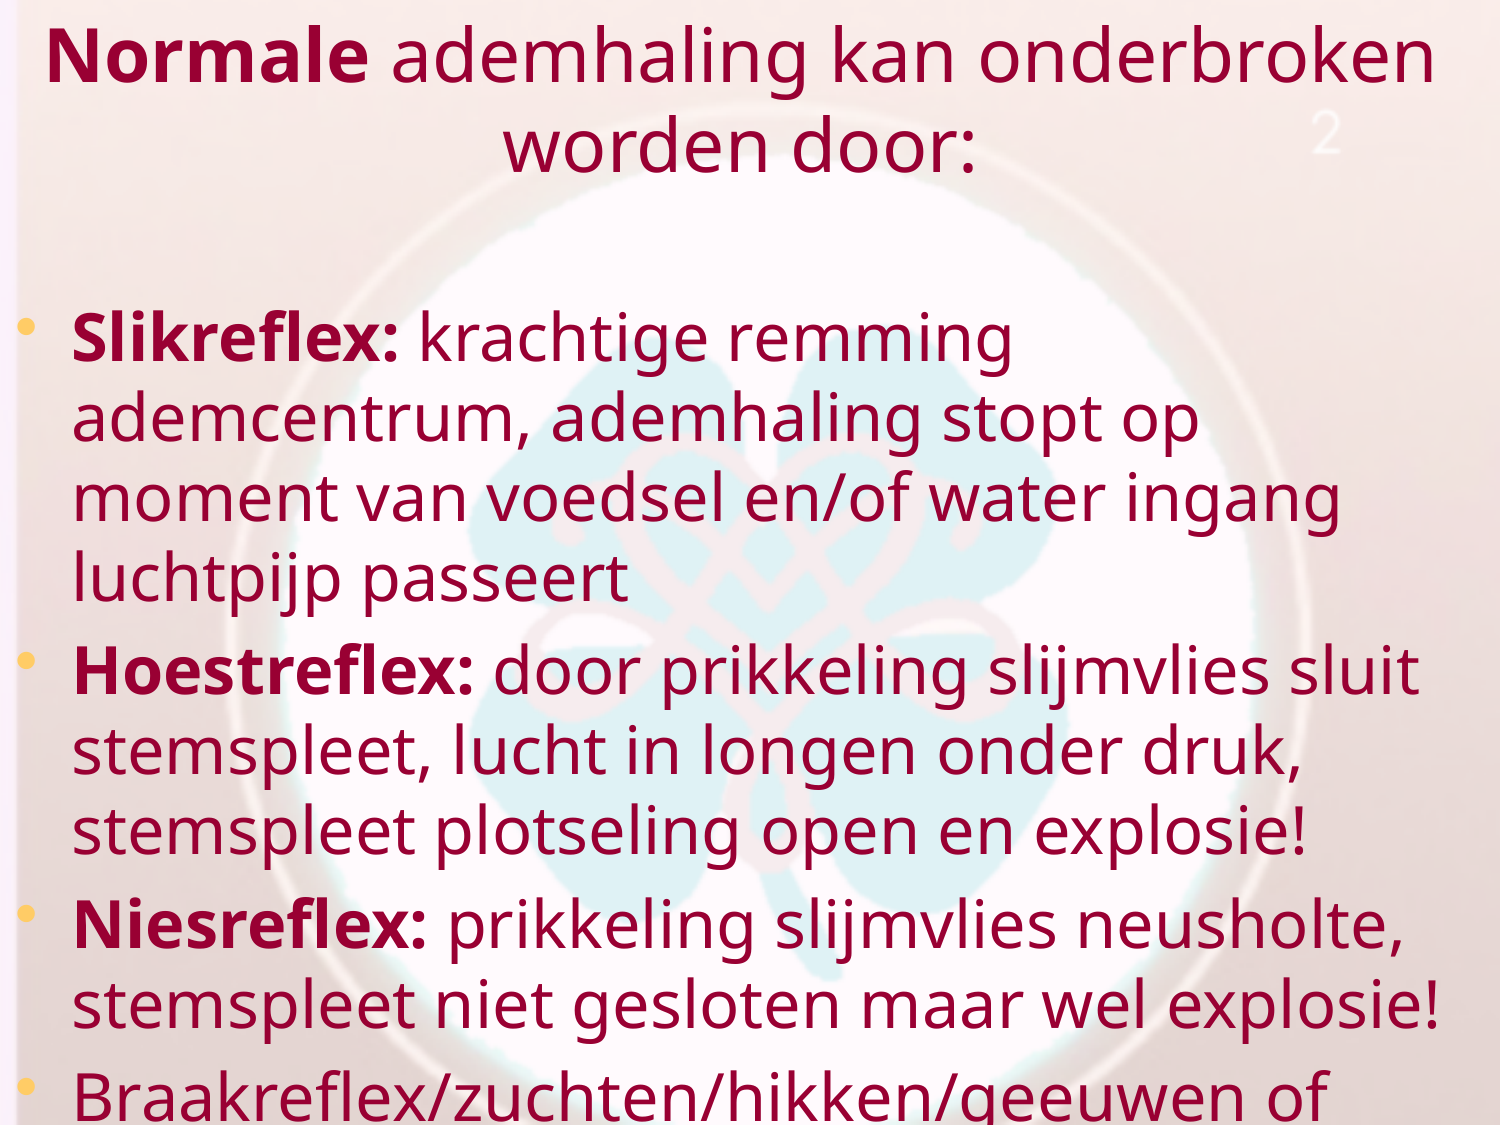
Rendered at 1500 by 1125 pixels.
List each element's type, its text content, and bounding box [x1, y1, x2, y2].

picture [0, 0, 1500, 1125]
title Normale ademhaling kan onderbroken worden door: [0, 0, 1482, 196]
list Slikreflex: krachtige remming ademcentrum, ademhaling stopt op moment van voedsel en/of water ingang luchtpijp passeert Hoestreflex: door prikkeling slijmvlies sluit stemspleet, lucht in longen onder druk, stemspleet plotseling open en explosie! Niesreflex: prikkeling slijmvlies neusholte, stemspleet niet gesloten maar wel explosie! Braakreflex/zuchten/hikken/geeuwen of gapen [0, 287, 1481, 1125]
